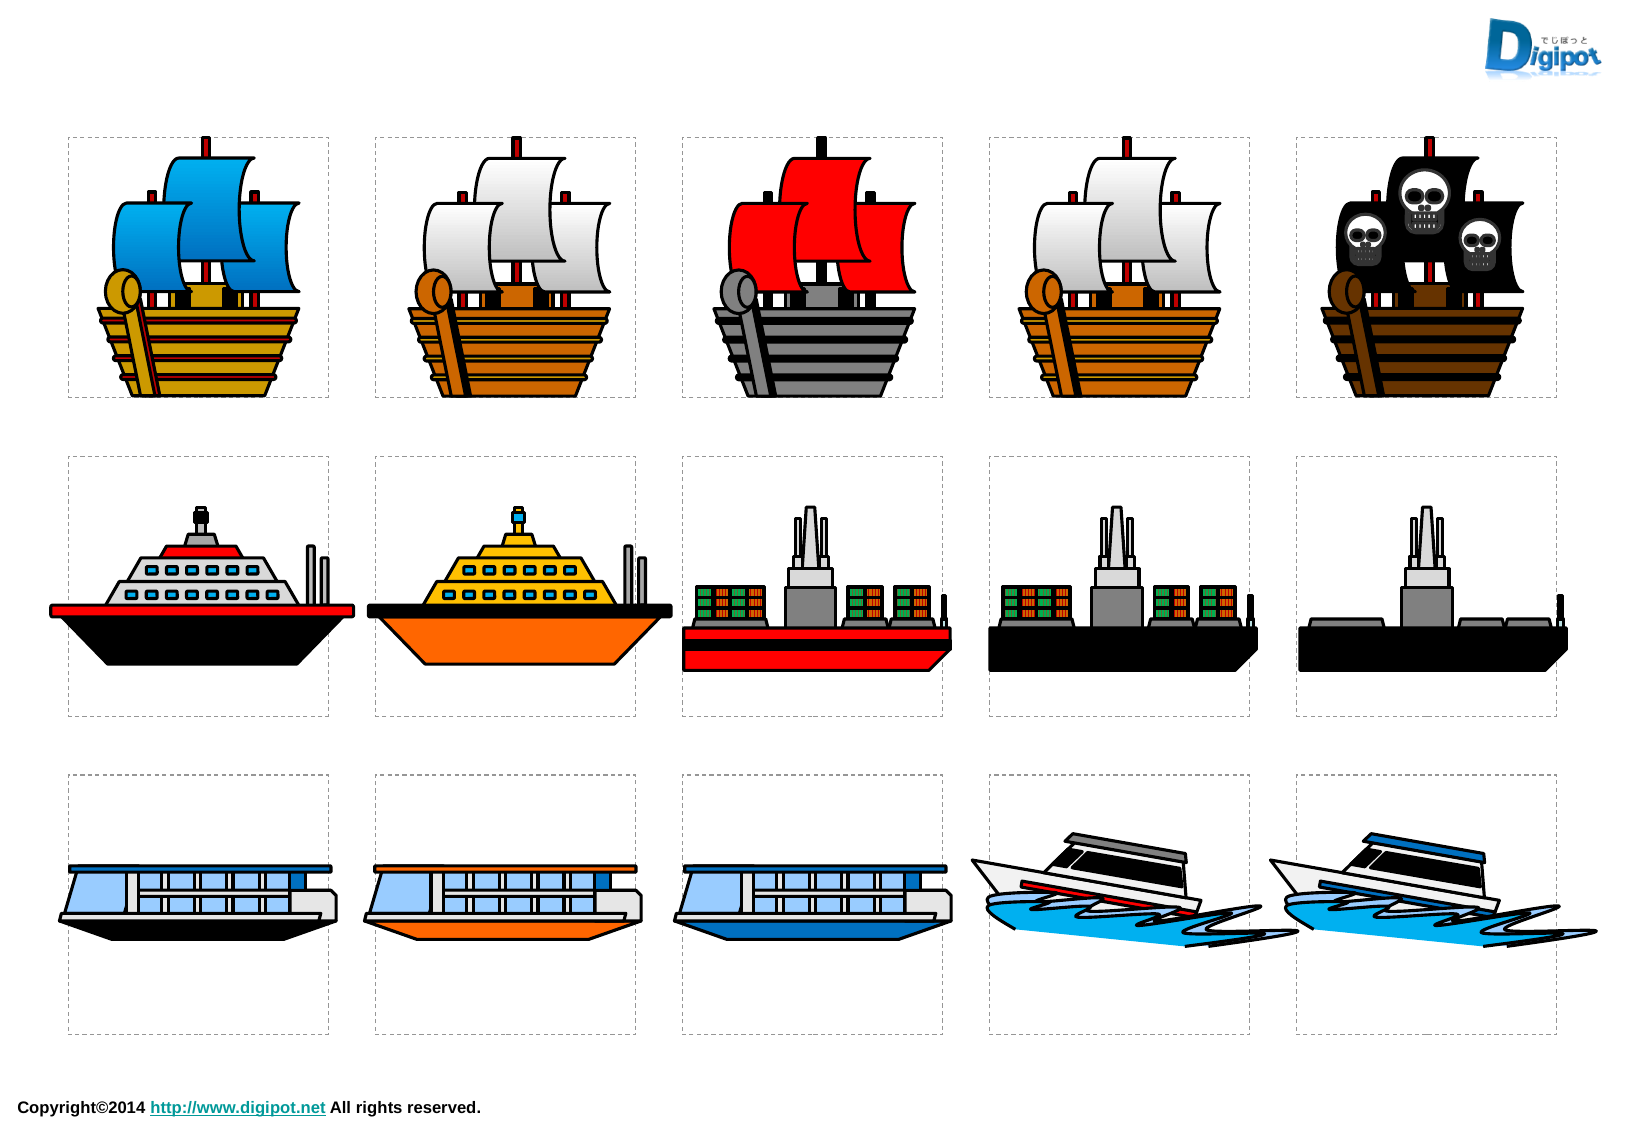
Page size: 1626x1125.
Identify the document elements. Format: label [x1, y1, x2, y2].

text_box [1321, 137, 1524, 396]
text_box [1299, 506, 1567, 671]
text_box [970, 836, 1268, 947]
text_box [989, 506, 1257, 671]
text_box [59, 865, 337, 940]
text_box [674, 865, 952, 940]
picture [1485, 18, 1602, 82]
text_box [364, 865, 642, 940]
text_box [97, 137, 300, 396]
text_box [408, 137, 611, 397]
text_box [683, 506, 951, 671]
text_box [50, 506, 354, 665]
text_box [1269, 836, 1597, 947]
text_box [713, 137, 916, 397]
text_box [1018, 137, 1221, 397]
text_box [368, 506, 672, 665]
